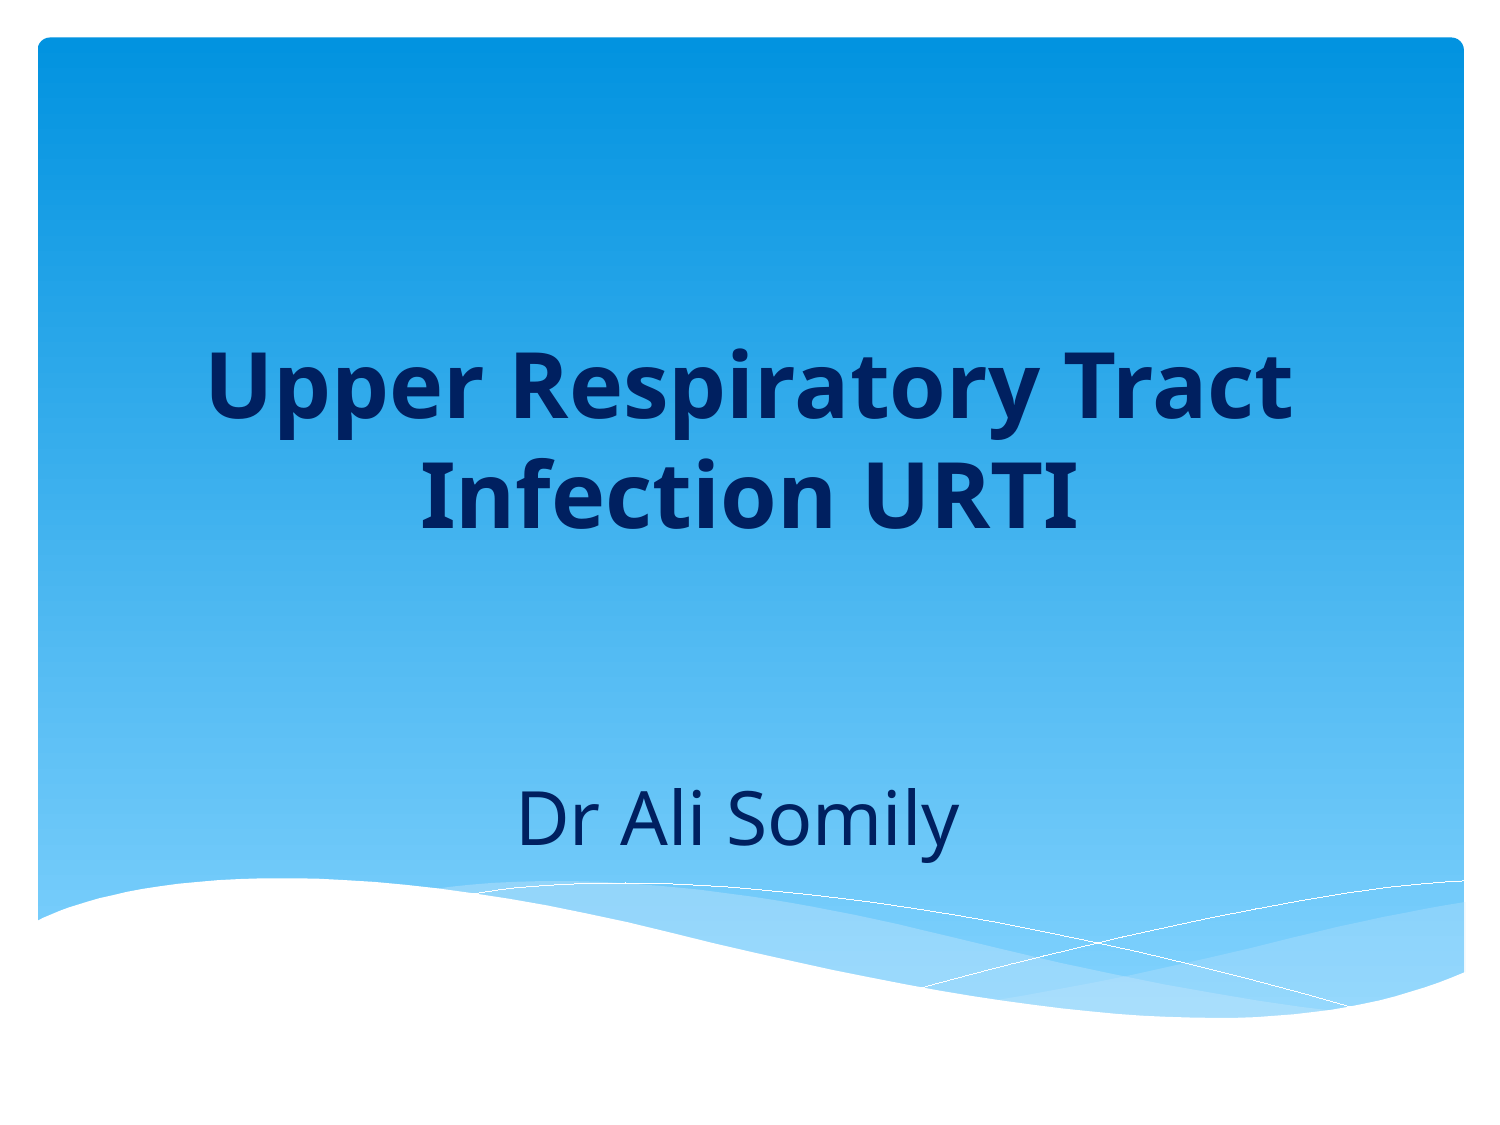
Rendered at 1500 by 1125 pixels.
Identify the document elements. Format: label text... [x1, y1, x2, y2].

subtitle Dr Ali Somily [212, 762, 1263, 1005]
title Upper Respiratory Tract Infection URTI [112, 262, 1388, 555]
